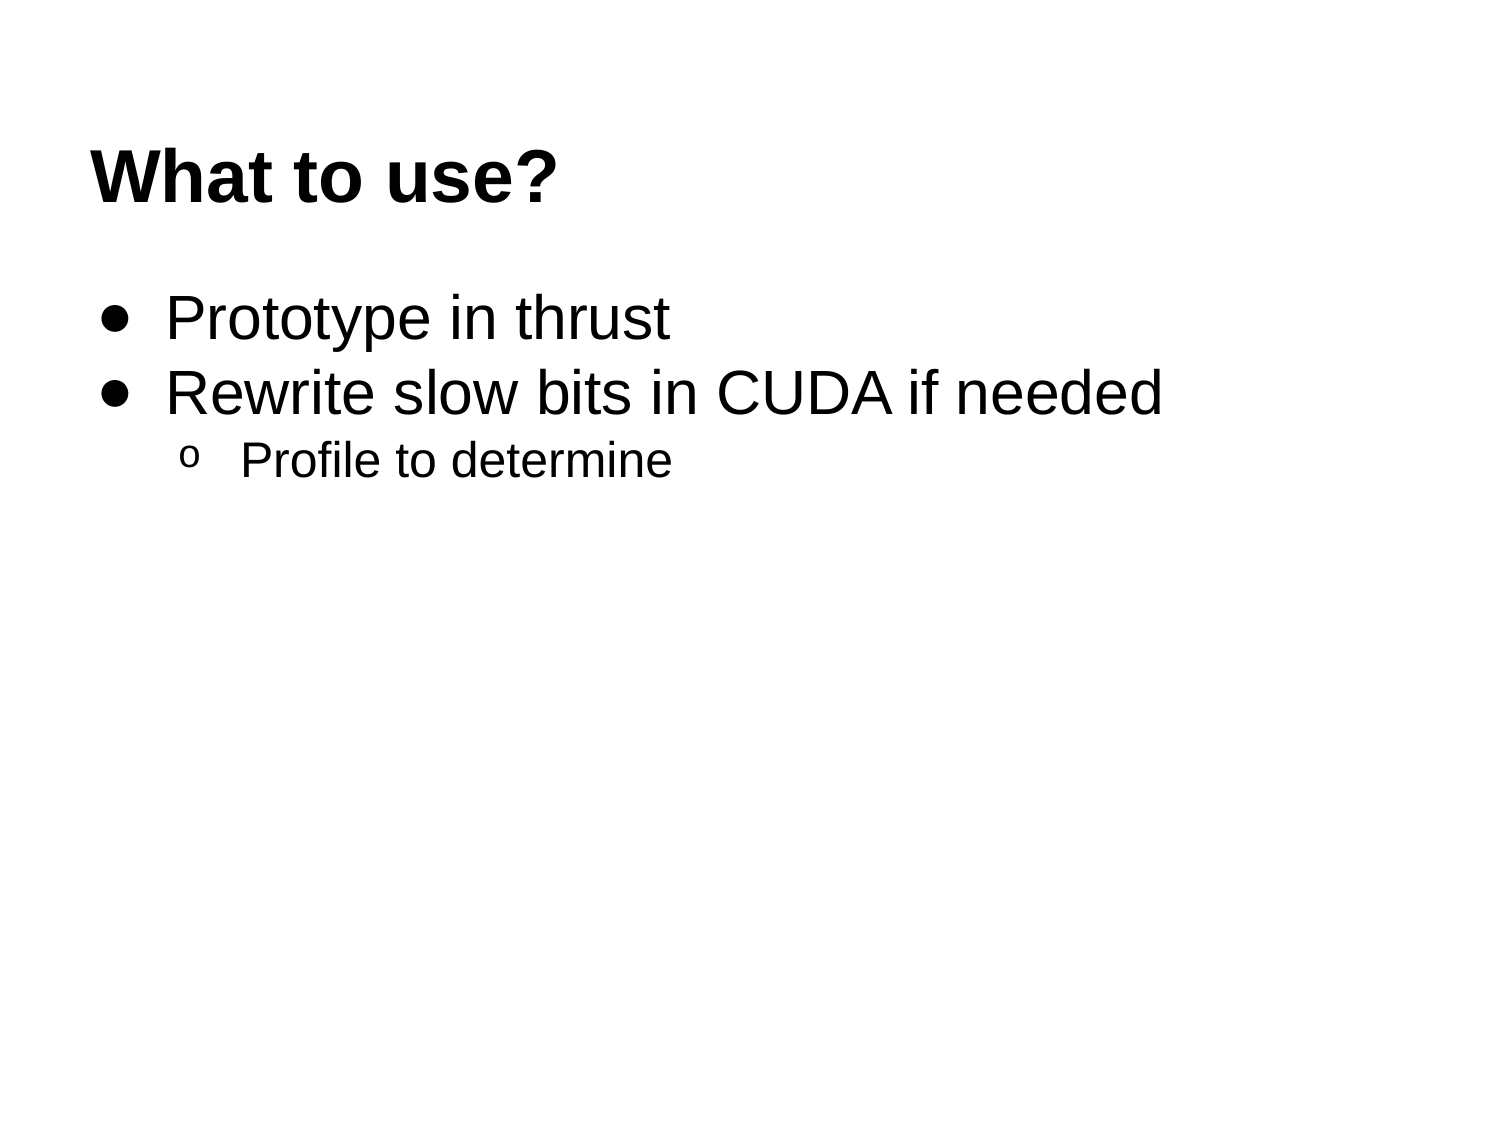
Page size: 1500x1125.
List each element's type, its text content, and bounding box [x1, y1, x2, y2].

title What to use? [75, 45, 1425, 233]
list Prototype in thrust Rewrite slow bits in CUDA if needed Profile to determine [75, 262, 1425, 1078]
